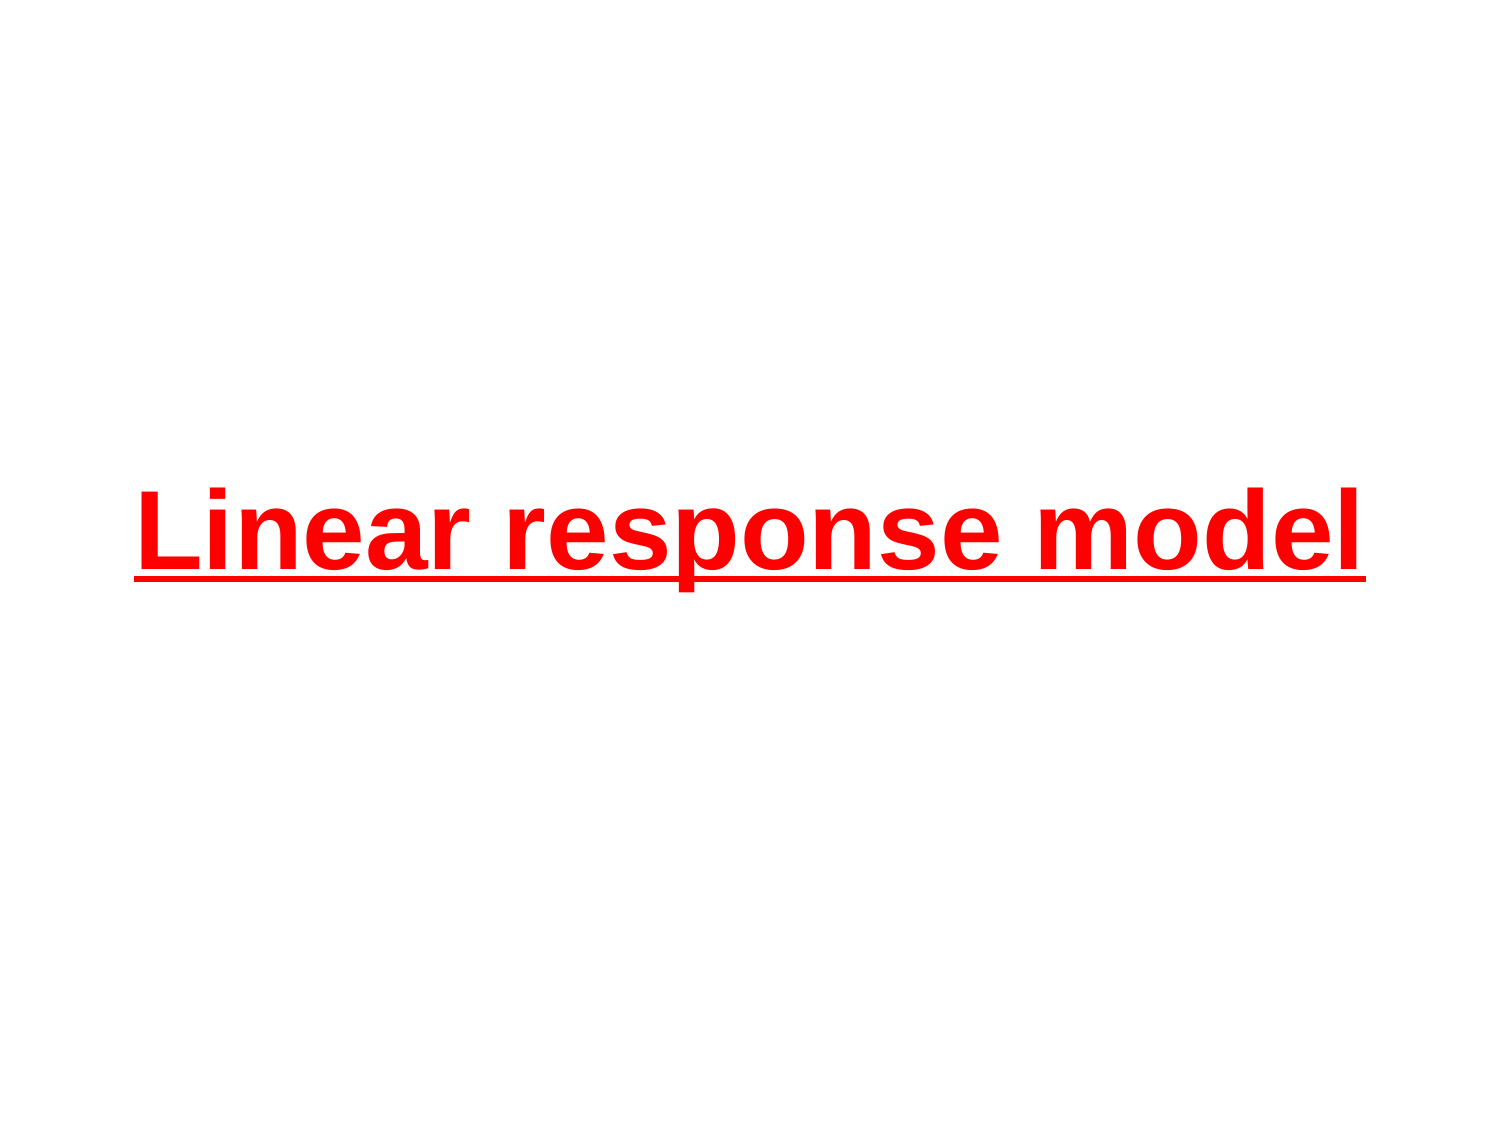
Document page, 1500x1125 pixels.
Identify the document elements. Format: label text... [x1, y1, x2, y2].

text_box Linear response model [0, 449, 1500, 600]
